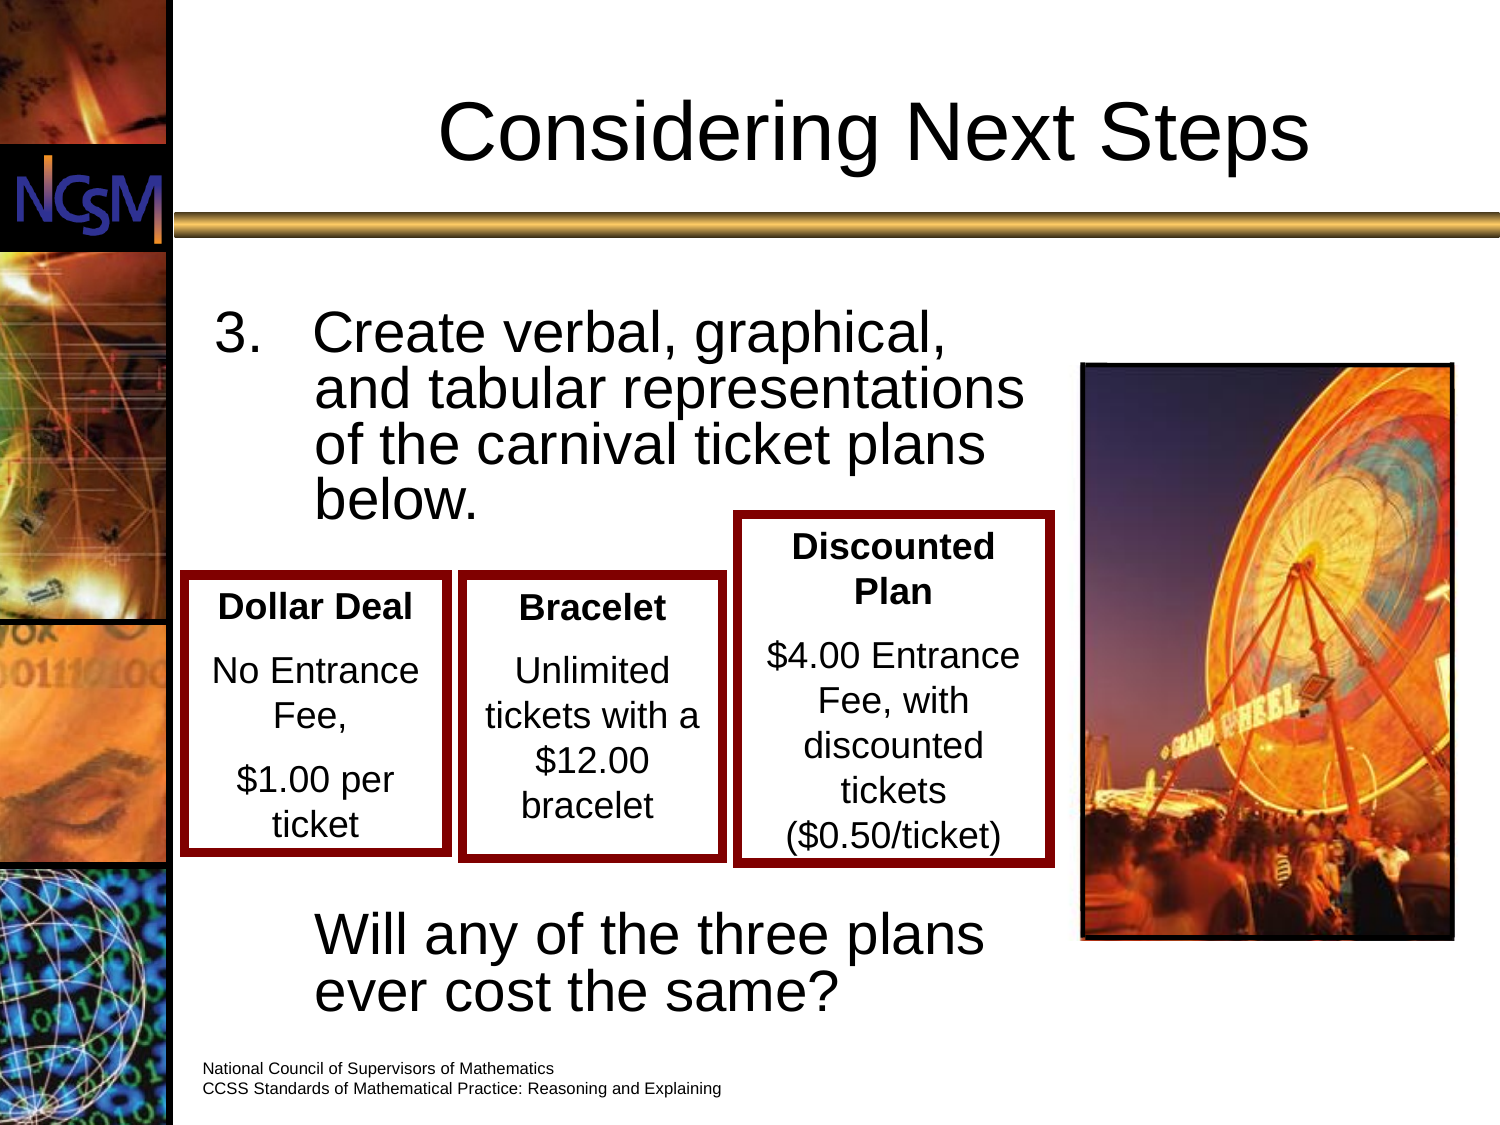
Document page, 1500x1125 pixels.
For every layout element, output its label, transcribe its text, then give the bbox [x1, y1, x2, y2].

title Considering Next Steps [337, 24, 1413, 230]
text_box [987, 362, 1500, 941]
picture [0, 625, 166, 862]
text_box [184, 514, 1051, 878]
list 3. Create verbal, graphical, and tabular representations of the carnival ticket plans below. Will any of the three plans ever cost the same? [200, 299, 1050, 512]
slide_number National Council of Supervisors of Mathematics CCSS Standards of Mathematical Practice: Reasoning and Explaining [187, 1050, 900, 1125]
picture [0, 0, 167, 619]
picture [0, 869, 166, 1125]
list 3. Create verbal, graphical, and tabular representations of the carnival ticket plans below. Will any of the three plans ever cost the same? [200, 886, 1050, 1013]
